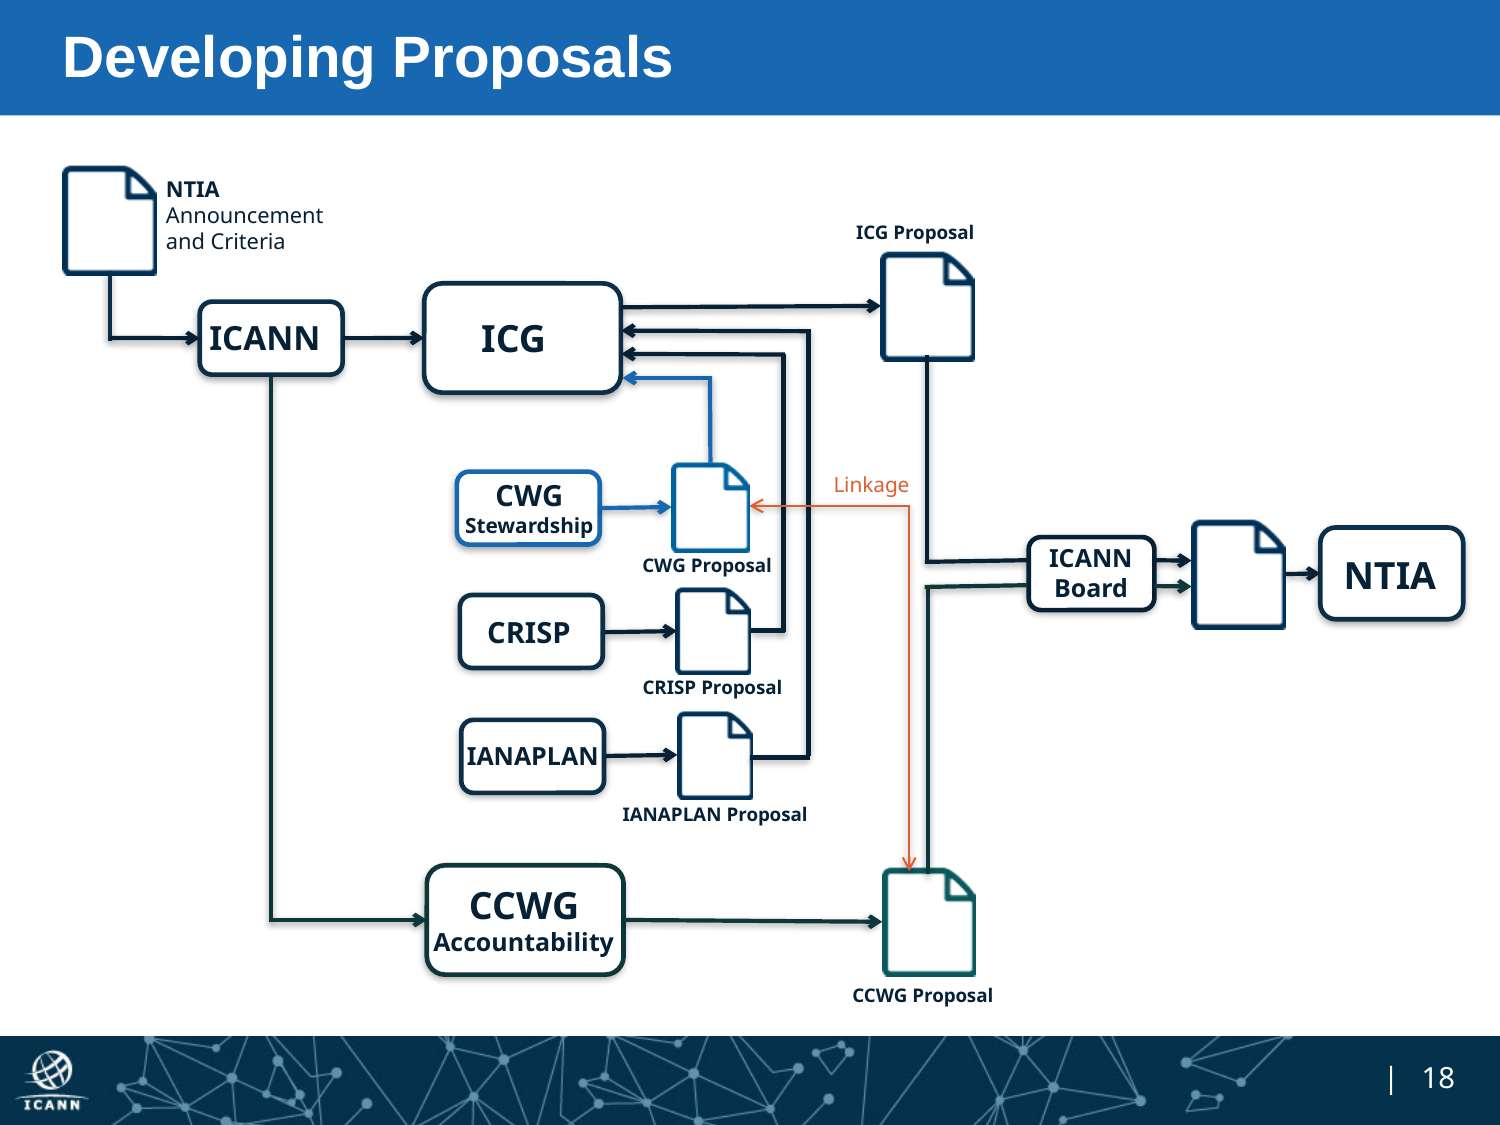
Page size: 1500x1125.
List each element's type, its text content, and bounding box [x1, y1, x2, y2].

text_box NTIA Announcement and Criteria [159, 167, 339, 262]
text_box [428, 864, 622, 874]
text_box Z [459, 594, 604, 669]
picture [671, 460, 750, 554]
text_box ICG Proposal [841, 213, 990, 251]
text_box [423, 282, 622, 394]
text_box [1148, 537, 1156, 610]
picture [880, 250, 975, 362]
text_box CWG Stewardship [450, 470, 609, 545]
picture [674, 585, 751, 676]
text_box [460, 778, 605, 794]
title Developing Proposals [0, 0, 1500, 116]
picture [1191, 518, 1286, 630]
text_box CWG Proposal [627, 546, 776, 584]
text_box ICG [466, 307, 562, 368]
picture [62, 164, 157, 276]
text_box CRISP Proposal [627, 668, 797, 706]
text_box [460, 719, 605, 733]
text_box ICANN Board [1034, 535, 1148, 610]
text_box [623, 919, 883, 923]
picture [0, 1036, 1500, 1125]
text_box NTIA [1328, 544, 1451, 605]
text_box IANAPLAN Proposal [607, 795, 823, 833]
text_box ICANN [194, 309, 336, 365]
text_box [199, 300, 344, 376]
text_box [427, 964, 623, 976]
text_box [924, 584, 1028, 588]
text_box [1027, 538, 1034, 609]
text_box CCWG Accountability [418, 874, 630, 964]
text_box Linkage [818, 464, 922, 505]
text_box IANAPLAN [452, 733, 614, 778]
text_box CRISP [472, 606, 586, 657]
text_box CCWG Proposal [837, 976, 1009, 1014]
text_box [924, 559, 1028, 563]
picture [881, 866, 977, 978]
picture [676, 710, 753, 801]
text_box [1319, 526, 1464, 621]
